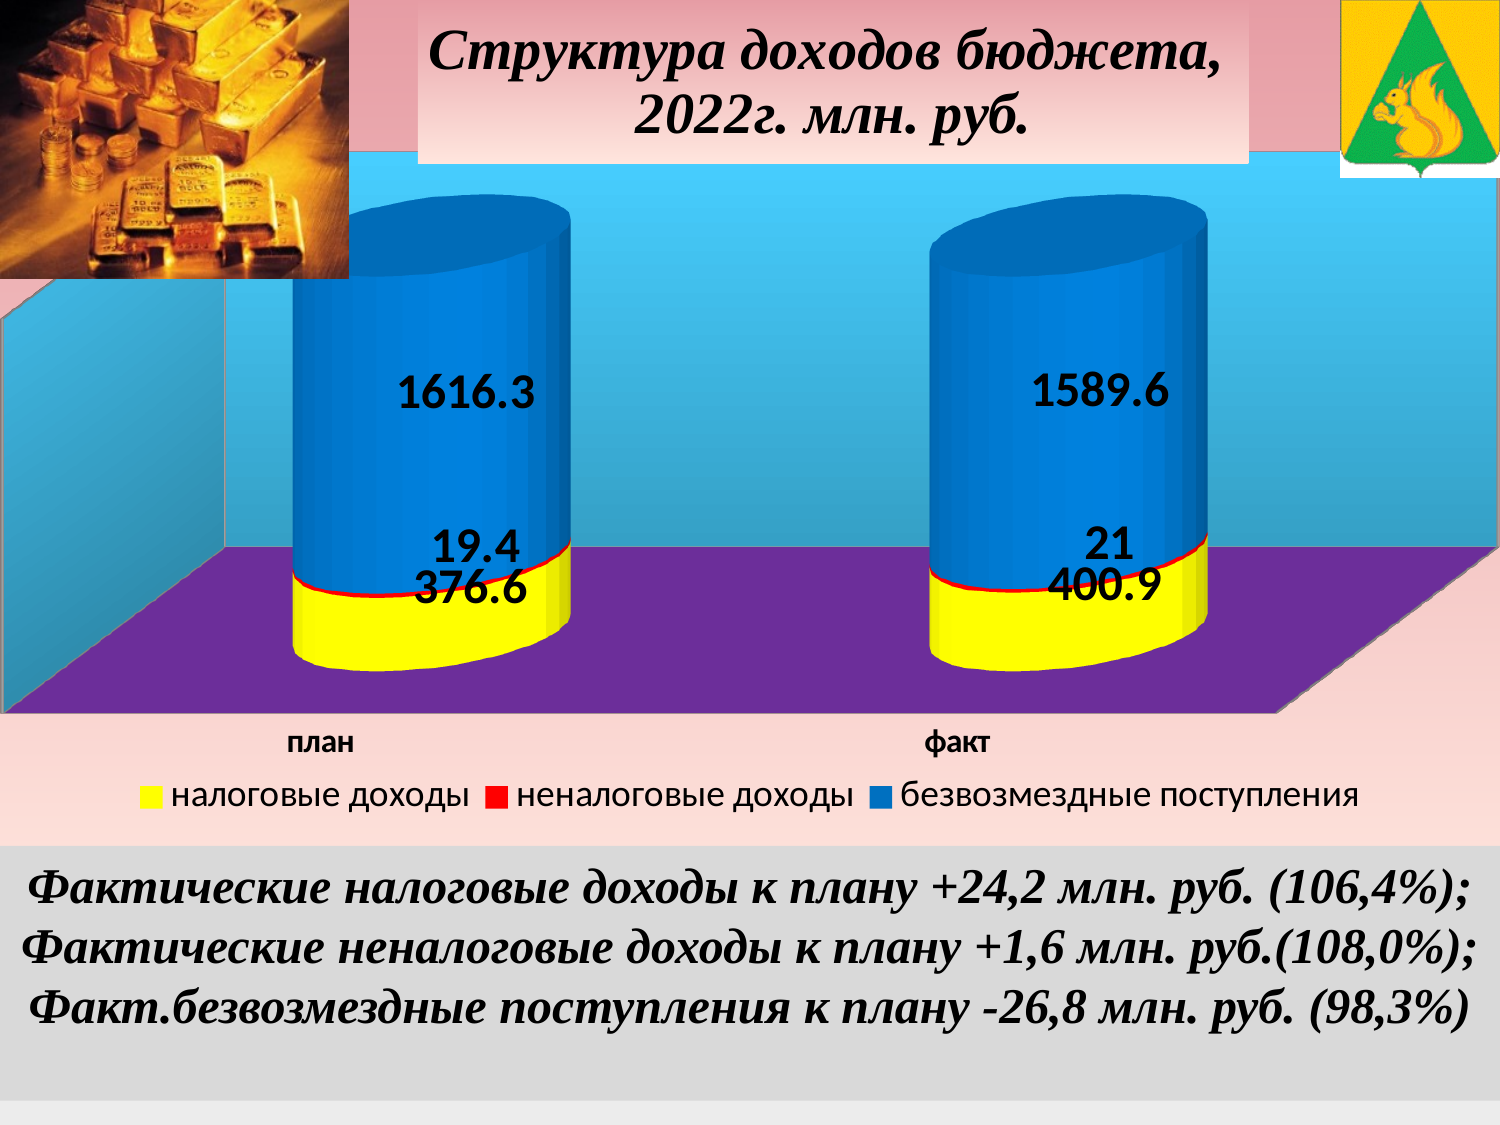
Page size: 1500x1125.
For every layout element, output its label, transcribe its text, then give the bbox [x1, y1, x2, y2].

text_box Фактические налоговые доходы к плану +24,2 млн. руб. (106,4%); Фактические неналоговые доходы к плану +1,6 млн. руб.(108,0%); Факт.безвозмездные поступления к плану -26,8 млн. руб. (98,3%) [0, 935, 1500, 1101]
chart [0, 0, 1500, 922]
picture [0, 0, 349, 280]
picture [1340, 0, 1500, 178]
slide_number 4 [1369, 1002, 1445, 1063]
